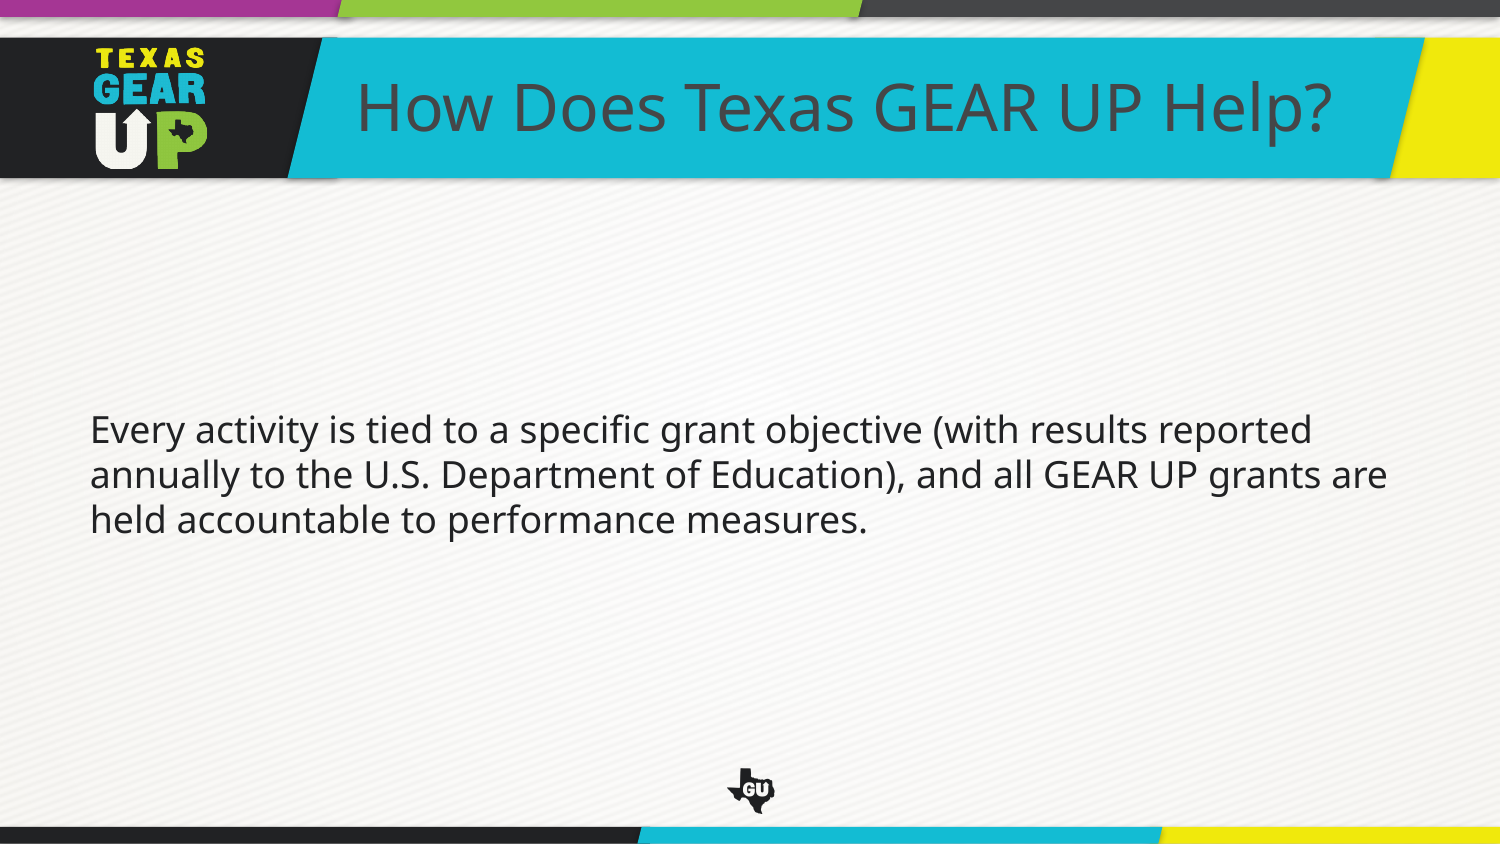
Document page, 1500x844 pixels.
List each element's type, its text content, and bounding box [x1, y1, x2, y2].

text_box How Does Texas GEAR UP Help? [325, 34, 1364, 175]
list Every activity is tied to a specific grant objective (with results reported annually to the U.S. Department of Education), and all GEAR UP grants are held accountable to performance measures. [75, 196, 1425, 750]
